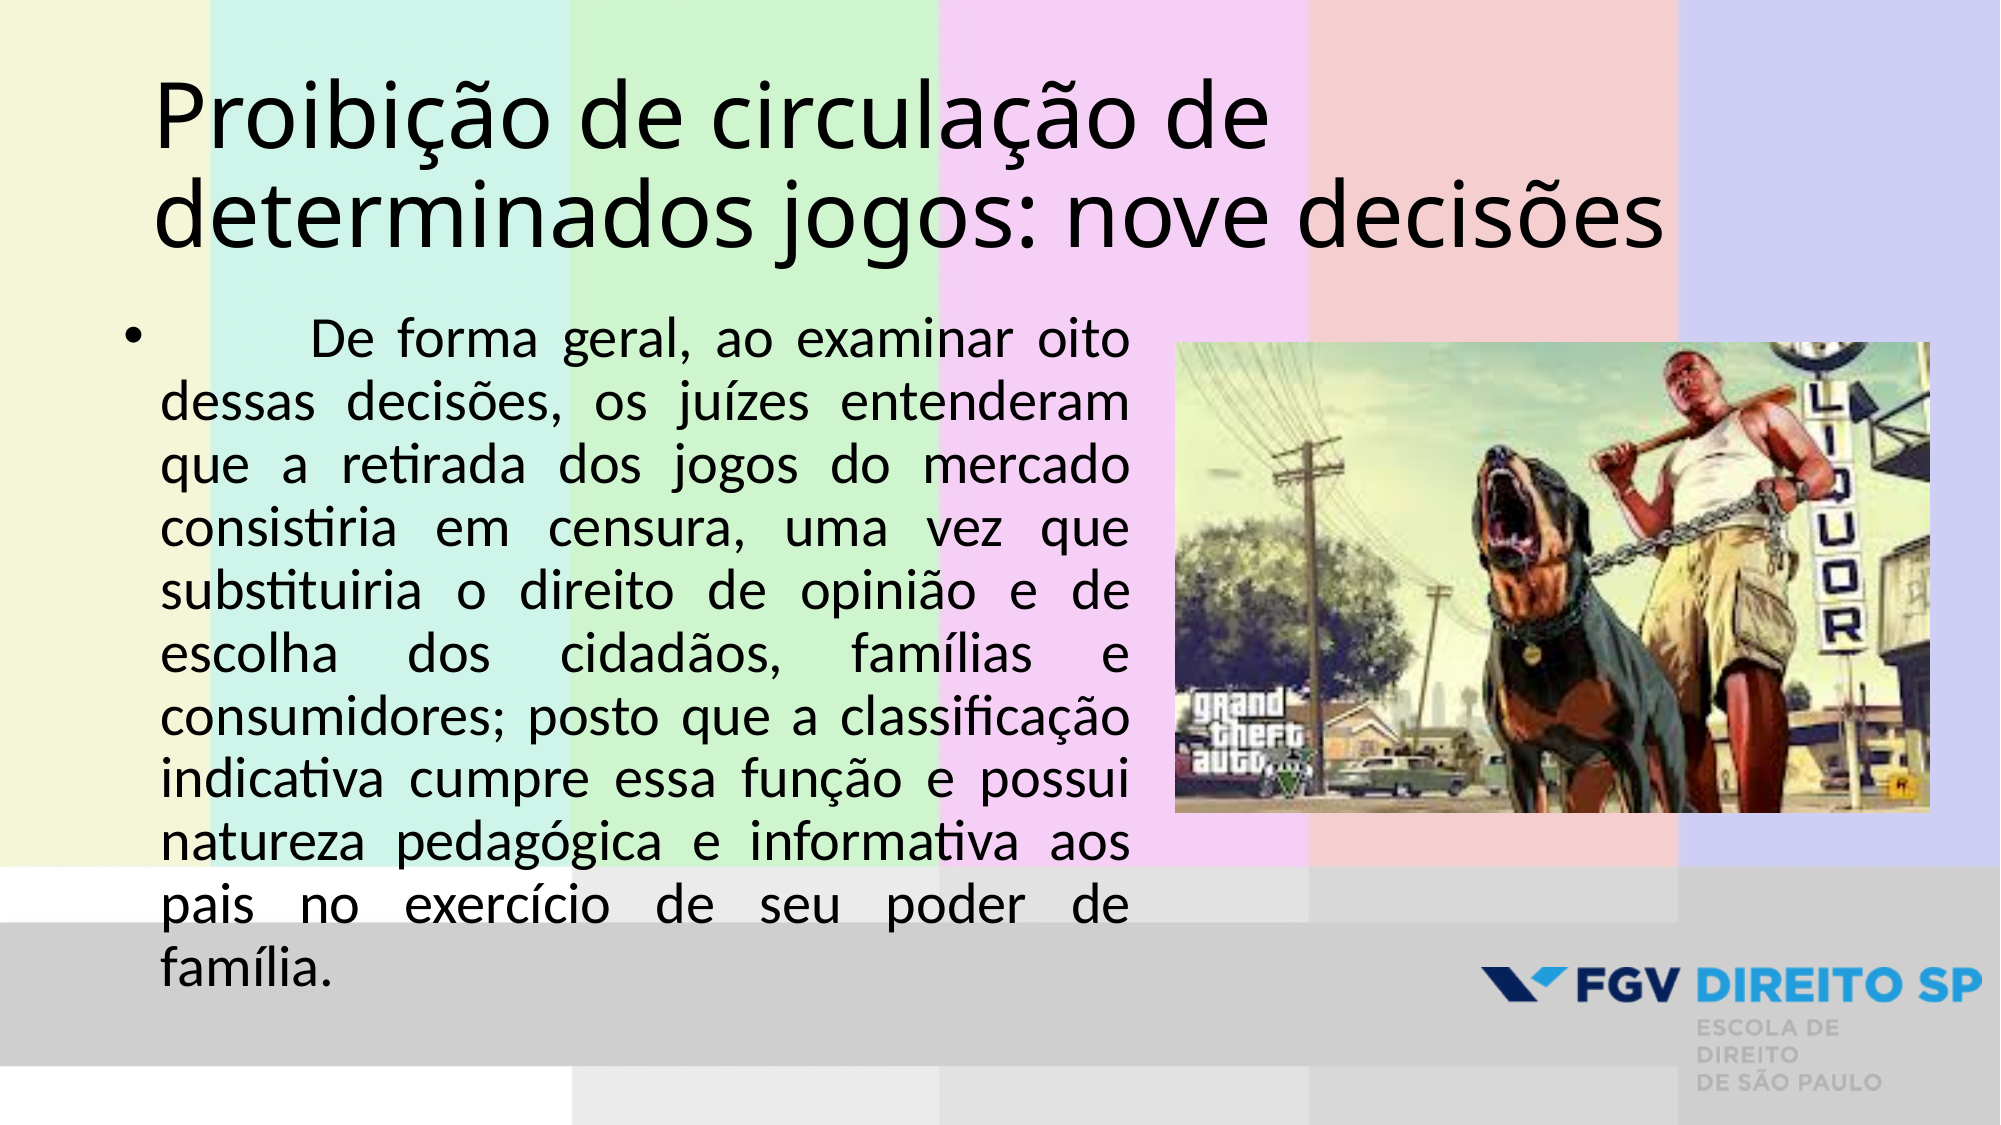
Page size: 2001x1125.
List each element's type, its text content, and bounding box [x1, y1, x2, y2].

picture [1481, 967, 1982, 1091]
title Proibição de circulação de determinados jogos: nove decisões [137, 59, 1863, 278]
picture [1175, 342, 1930, 813]
list De forma geral, ao examinar oito dessas decisões, os juízes entenderam que a retirada dos jogos do mercado consistiria em censura, uma vez que substituiria o direito de opinião e de escolha dos cidadãos, famílias e consumidores; posto que a classificação indicativa cumpre essa função e possui natureza pedagógica e informativa aos pais no exercício de seu poder de família. [108, 299, 1147, 1014]
